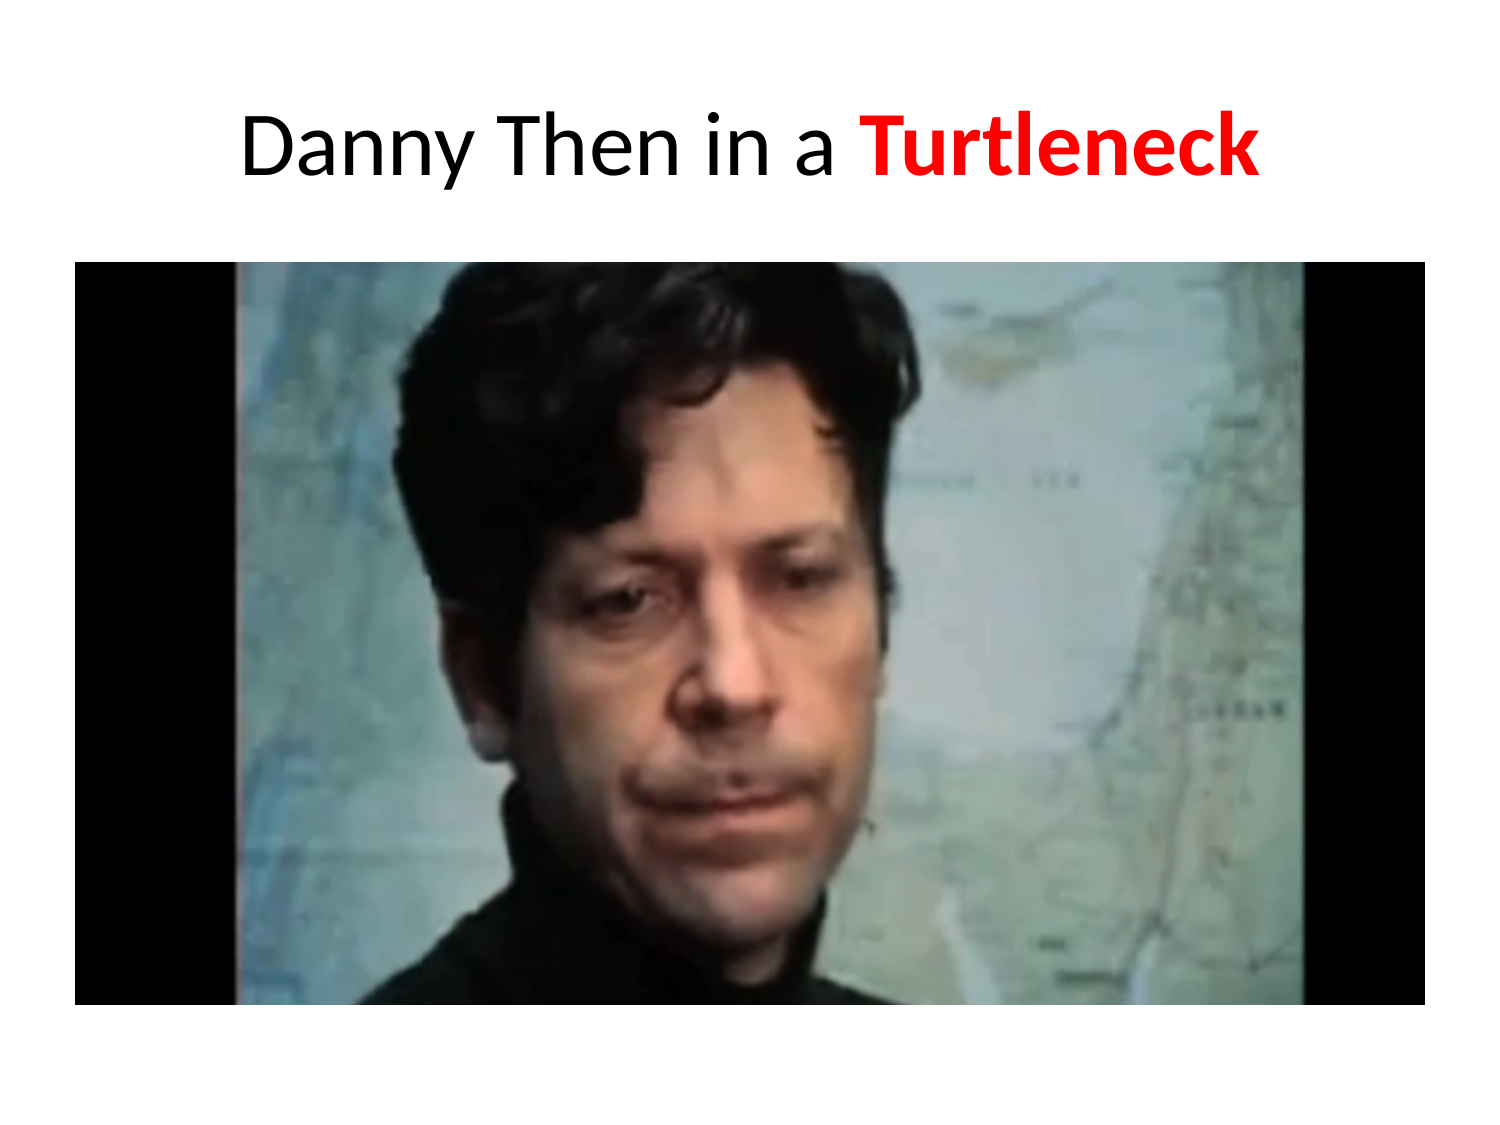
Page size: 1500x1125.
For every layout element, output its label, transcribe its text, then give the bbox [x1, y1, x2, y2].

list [74, 262, 1426, 1006]
title Danny Then in a Turtleneck [75, 45, 1425, 233]
